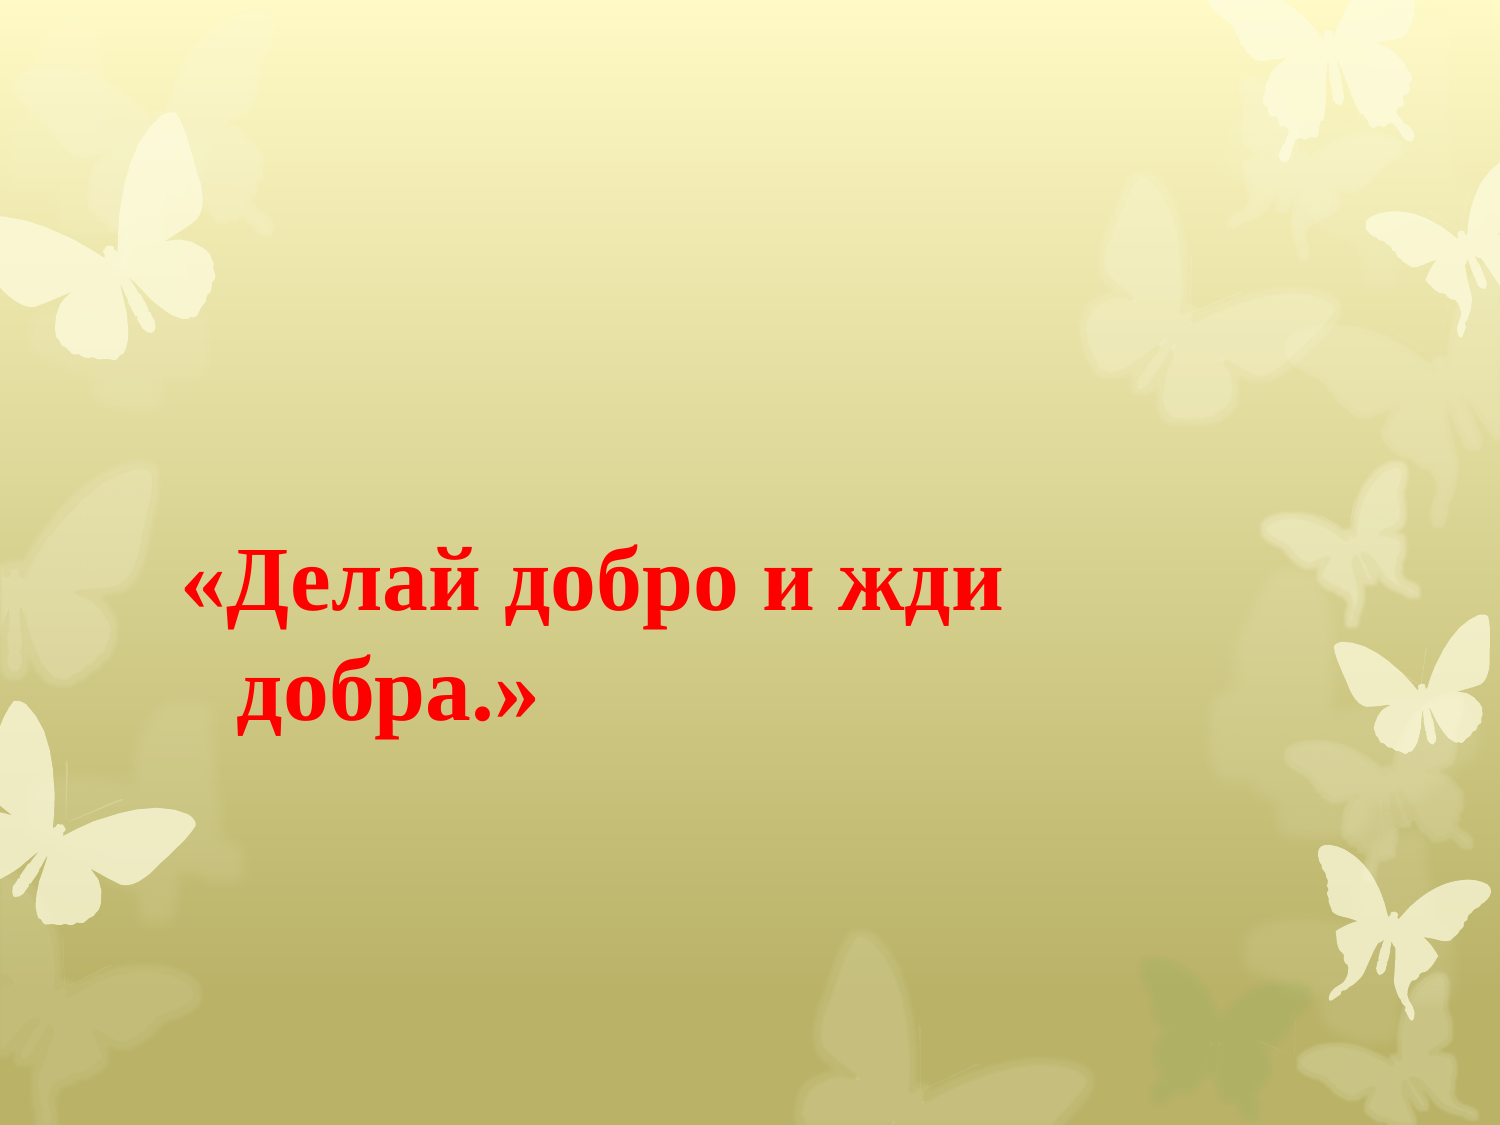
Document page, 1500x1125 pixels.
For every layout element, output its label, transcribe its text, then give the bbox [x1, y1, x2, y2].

list «Делай добро и жди добра.» [165, 296, 1335, 962]
